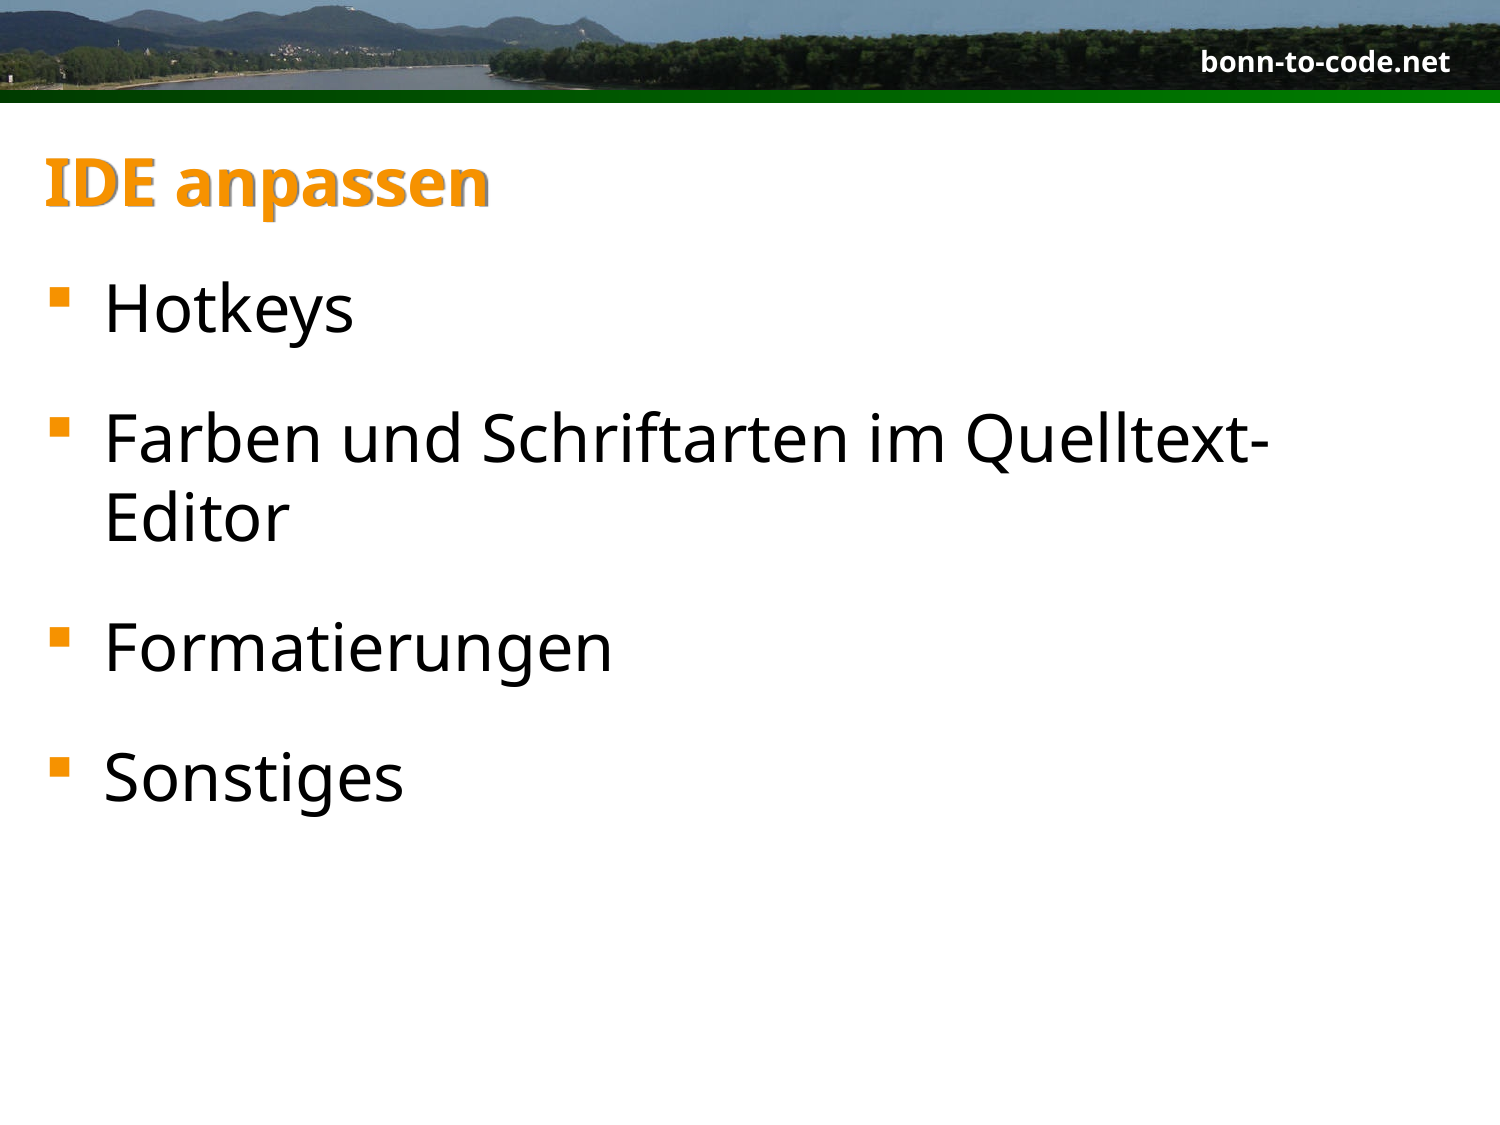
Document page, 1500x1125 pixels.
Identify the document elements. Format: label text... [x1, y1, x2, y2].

list Hotkeys Farben und Schriftarten im Quelltext-Editor Formatierungen Sonstiges [29, 257, 1471, 1114]
title IDE anpassen [29, 101, 1471, 257]
picture [0, 0, 1500, 90]
